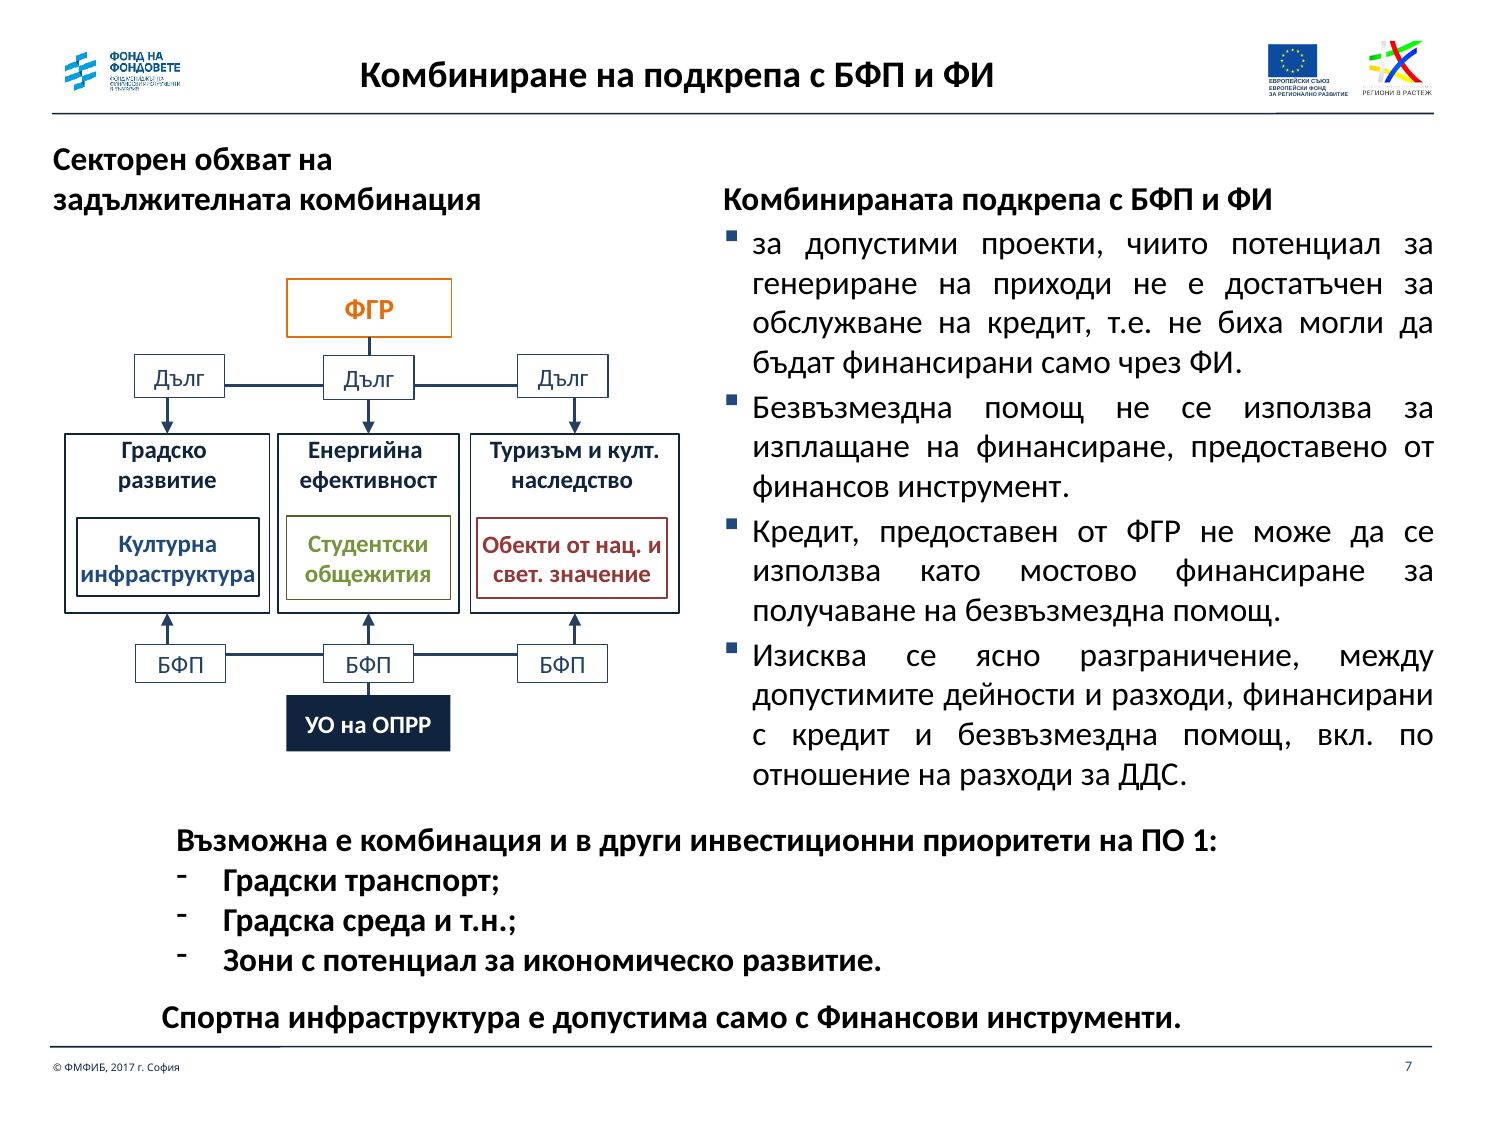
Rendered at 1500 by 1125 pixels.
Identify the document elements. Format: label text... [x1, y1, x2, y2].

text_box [64, 278, 680, 752]
text_box Комбиниране на подкрепа с БФП и ФИ [360, 50, 1117, 96]
text_box Комбинираната подкрепа с БФП и ФИ за допустими проекти, чиито потенциал за генериране на приходи не е достатъчен за обслужване на кредит, т.е. не биха могли да бъдат финансирани само чрез ФИ. Безвъзмездна помощ не се използва за изплащане на финансиране, предоставено от финансов инструмент. Кредит, предоставен от ФГР не може да се използва като мостово финансиране за получаване на безвъзмездна помощ. Изисква се ясно разграничение, между допустимите дейности и разходи, финансирани с кредит и безвъзмездна помощ, вкл. по отношение на разходи за ДДС. [723, 176, 1435, 793]
text_box Възможна е комбинация и в други инвестиционни приоритети на ПО 1: Градски транспорт; Градска среда и т.н.; Зони с потенциал за икономическо развитие. [176, 818, 1252, 978]
slide_number 7 [1390, 1049, 1450, 1095]
text_box Секторен обхват на задължителната комбинация [53, 137, 857, 218]
picture [1357, 35, 1441, 100]
picture [1267, 43, 1318, 78]
text_box Спортна инфраструктура е допустима само с Финансови инструменти. [161, 995, 1237, 1036]
picture [50, 37, 194, 105]
